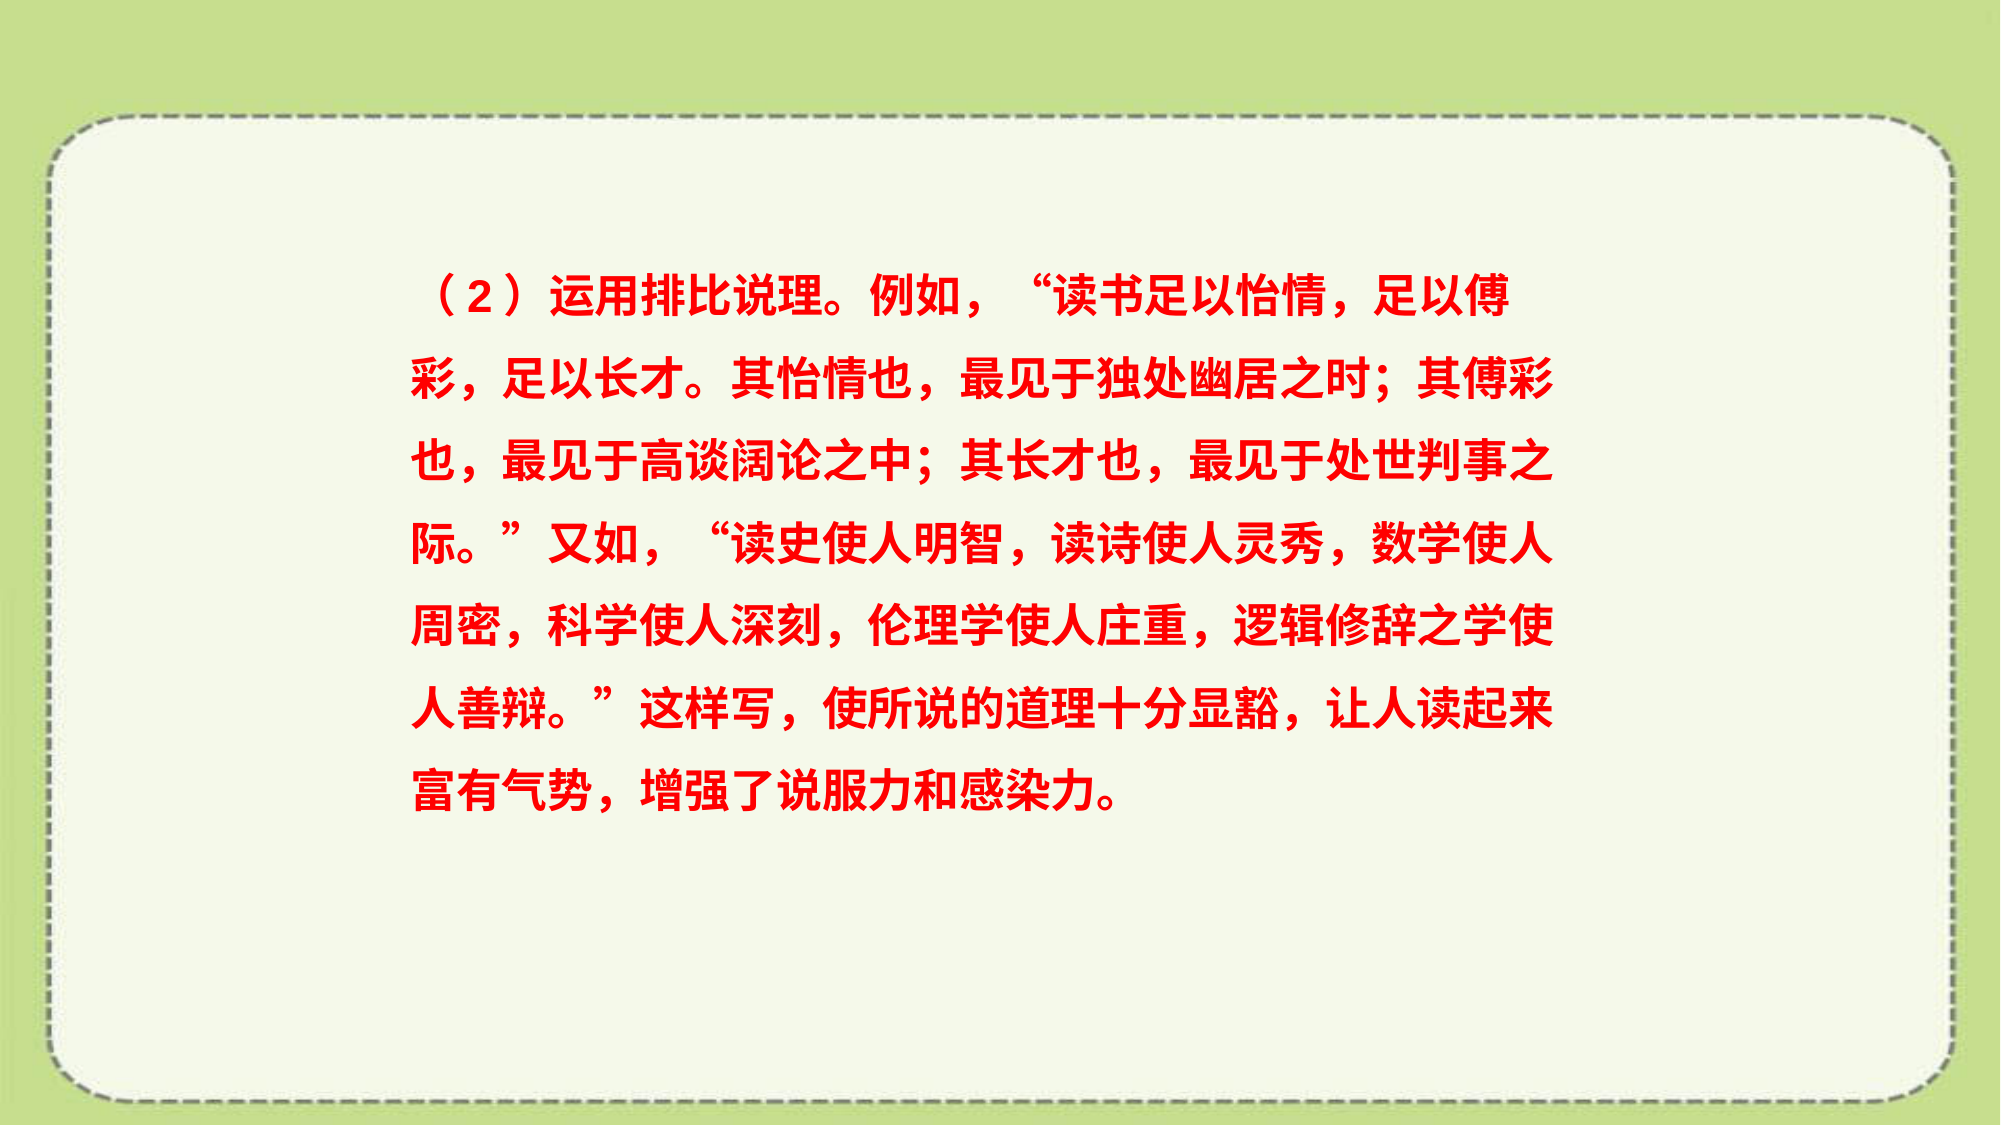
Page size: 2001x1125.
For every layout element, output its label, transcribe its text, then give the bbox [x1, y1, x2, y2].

picture [0, 0, 2001, 1125]
text_box （2）运用排比说理。例如，“读书足以怡情，足以傅彩，足以长才。其怡情也，最见于独处幽居之时；其傅彩也，最见于高谈阔论之中；其长才也，最见于处世判事之际。”又如，“读史使人明智，读诗使人灵秀，数学使人周密，科学使人深刻，伦理学使人庄重，逻辑修辞之学使人善辩。”这样写，使所说的道理十分显豁，让人读起来富有气势，增强了说服力和感染力。 [395, 232, 1587, 824]
